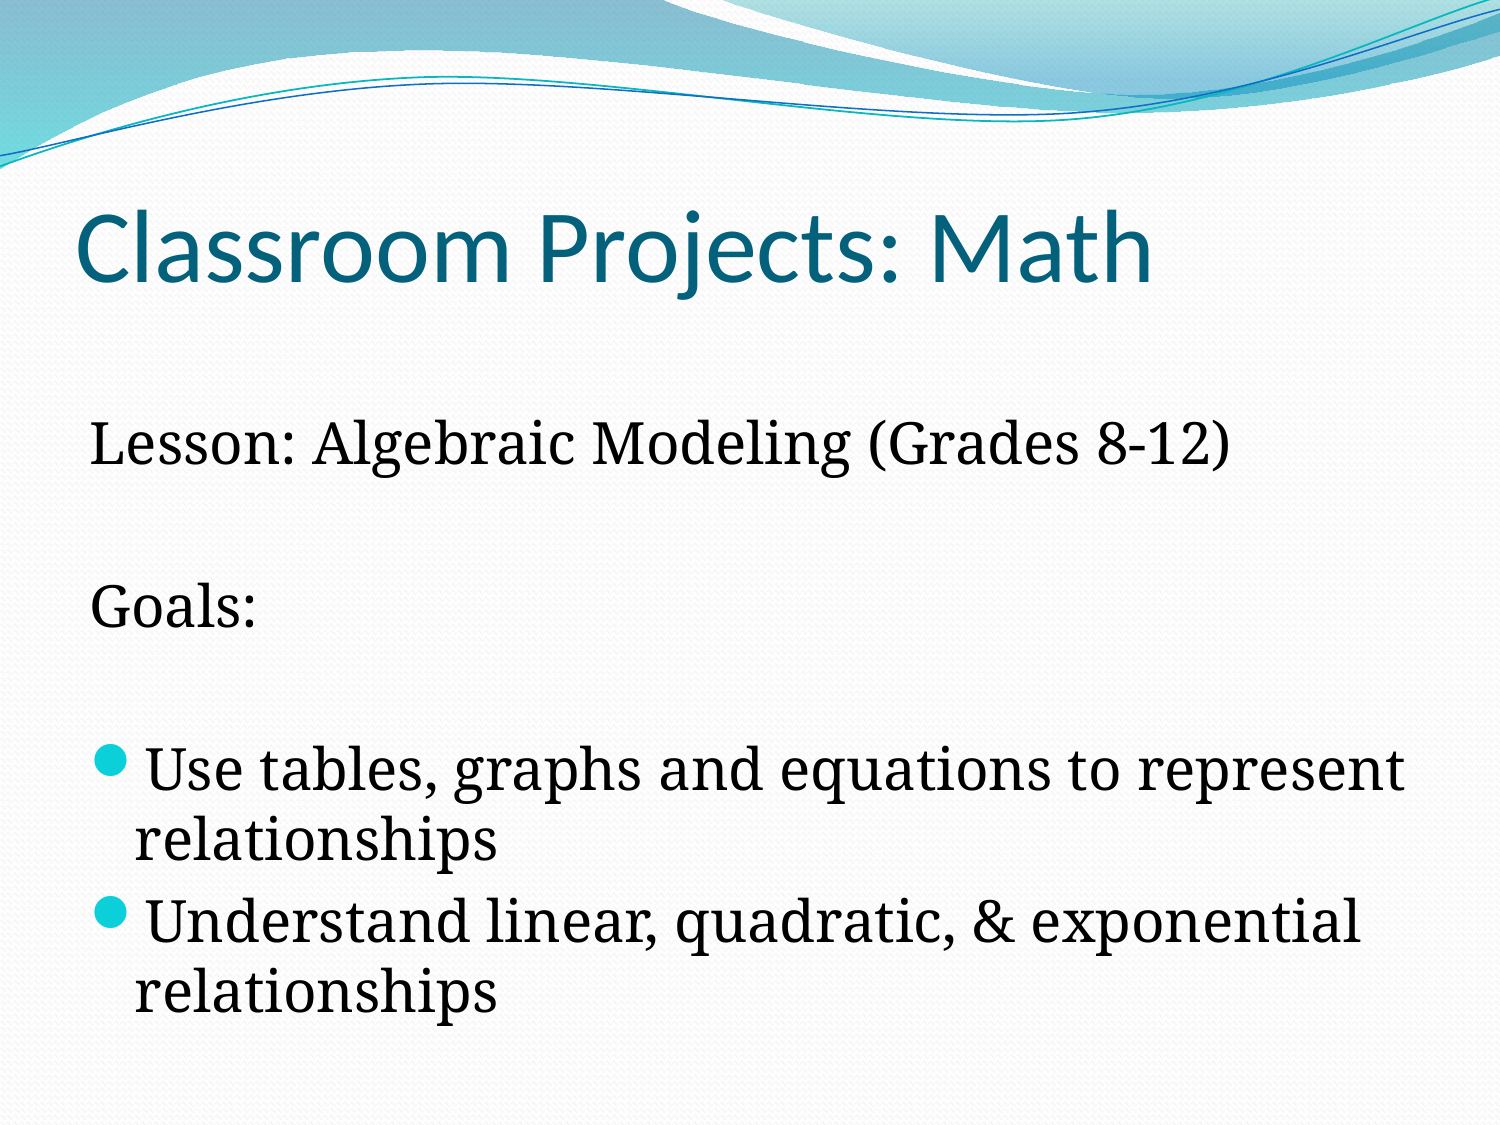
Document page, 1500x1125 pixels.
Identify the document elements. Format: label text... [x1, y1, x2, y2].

title Classroom Projects: Math [75, 115, 1425, 303]
list Lesson: Algebraic Modeling (Grades 8-12) Goals: Use tables, graphs and equations to represent relationships Understand linear, quadratic, & exponential relationships [75, 317, 1425, 1038]
